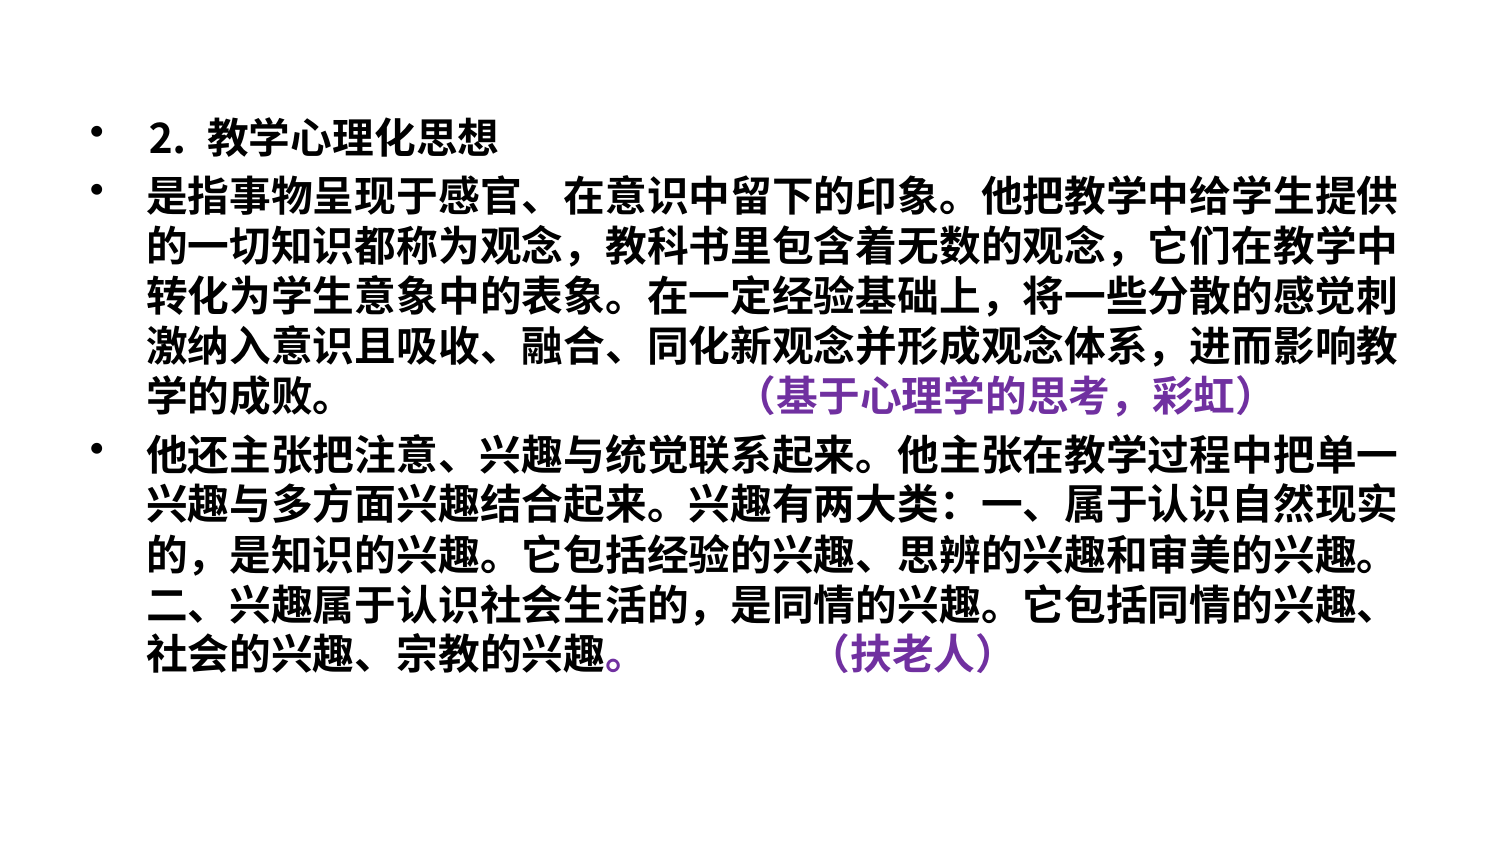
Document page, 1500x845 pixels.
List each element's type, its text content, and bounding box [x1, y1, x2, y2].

list ⒉ 教学心理化思想 是指事物呈现于感官、在意识中留下的印象。他把教学中给学生提供的一切知识都称为观念，教科书里包含着无数的观念，它们在教学中转化为学生意象中的表象。在一定经验基础上，将一些分散的感觉刺激纳入意识且吸收、融合、同化新观念并形成观念体系，进而影响教学的成败。 （基于心理学的思考，彩虹） 他还主张把注意、兴趣与统觉联系起来。他主张在教学过程中把单一兴趣与多方面兴趣结合起来。兴趣有两大类：一、属于认识自然现实的，是知识的兴趣。它包括经验的兴趣、思辨的兴趣和审美的兴趣。二、兴趣属于认识社会生活的，是同情的兴趣。它包括同情的兴趣、社会的兴趣、宗教的兴趣。 （扶老人） [74, 103, 1426, 697]
